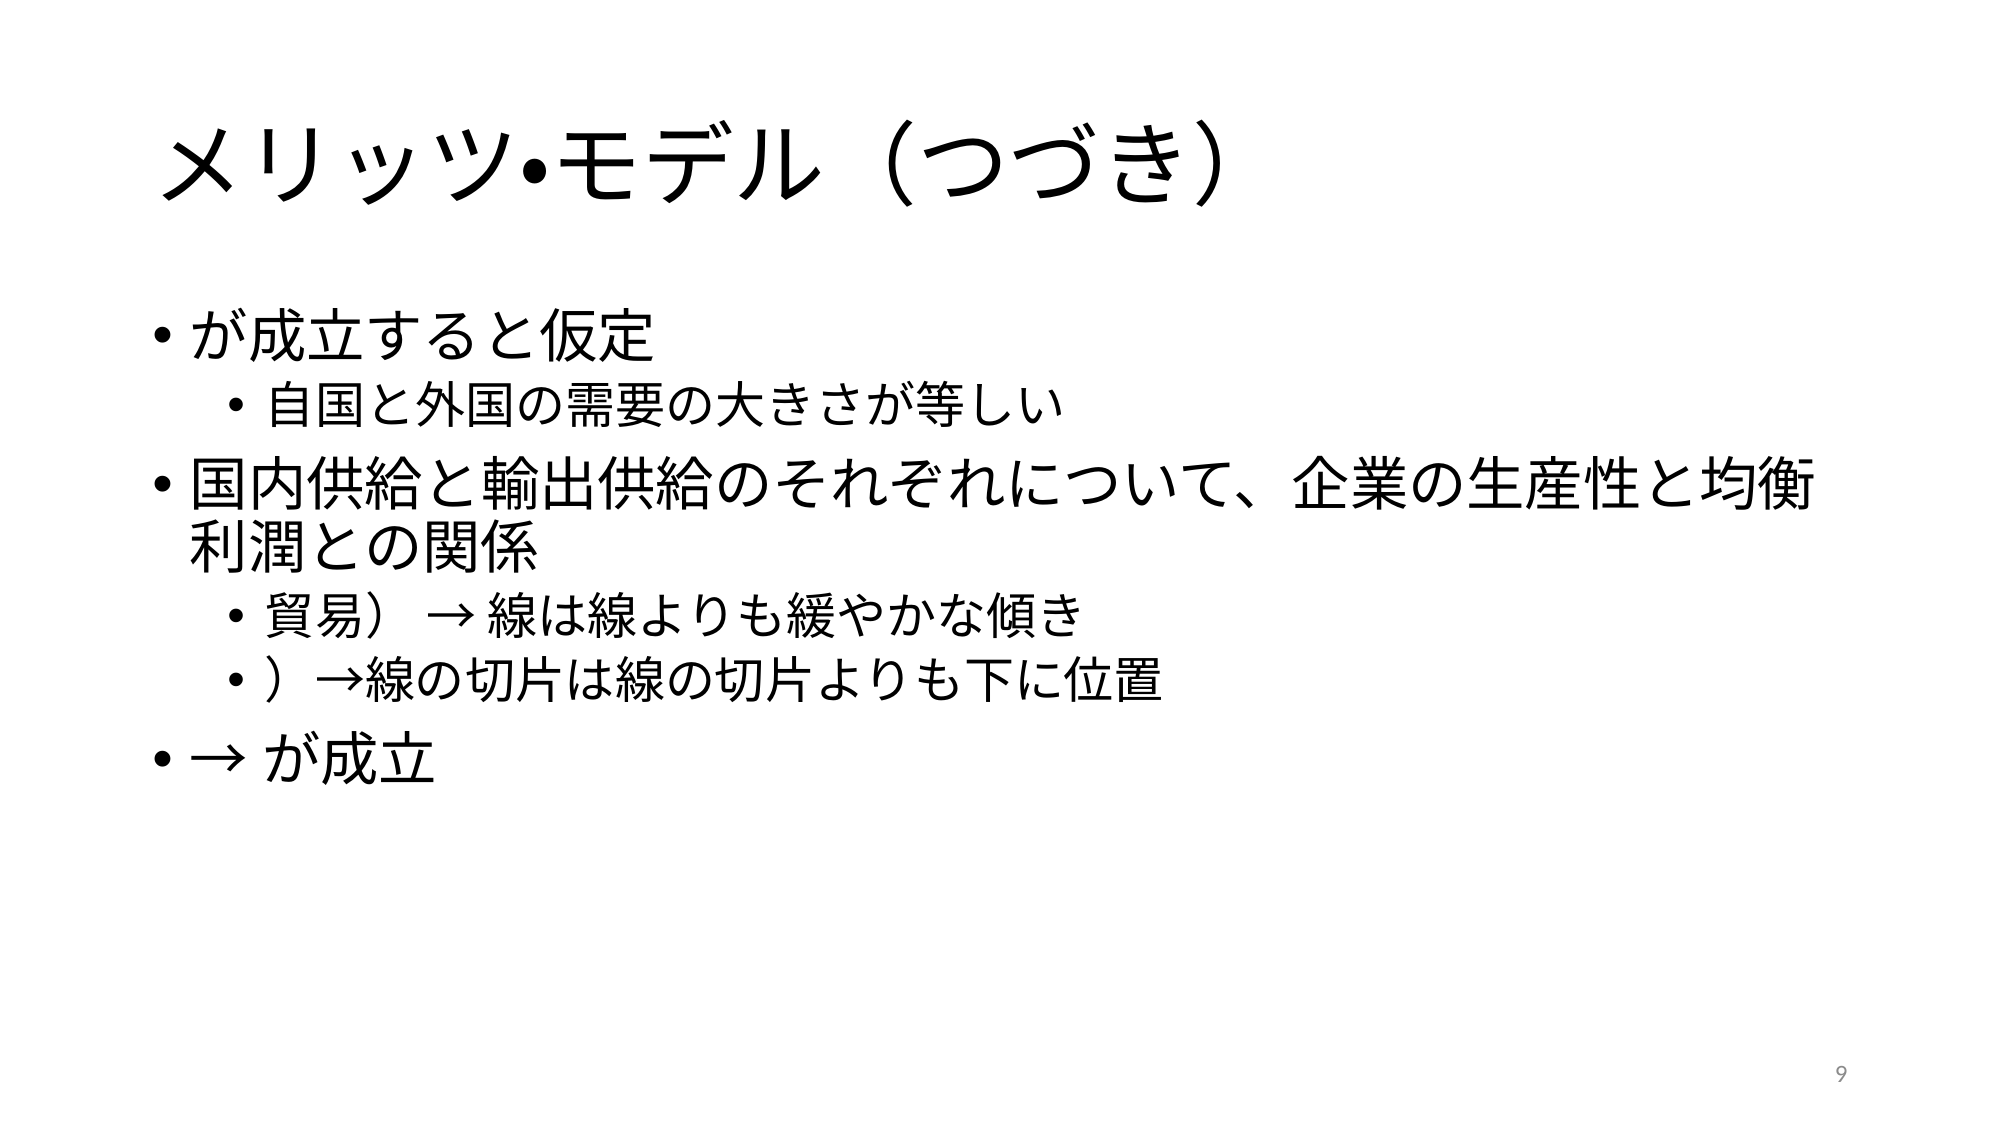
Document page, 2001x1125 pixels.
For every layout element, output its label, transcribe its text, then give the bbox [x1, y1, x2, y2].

title メリッツ・モデル（つづき） [137, 59, 1863, 278]
slide_number 9 [1412, 1042, 1863, 1103]
